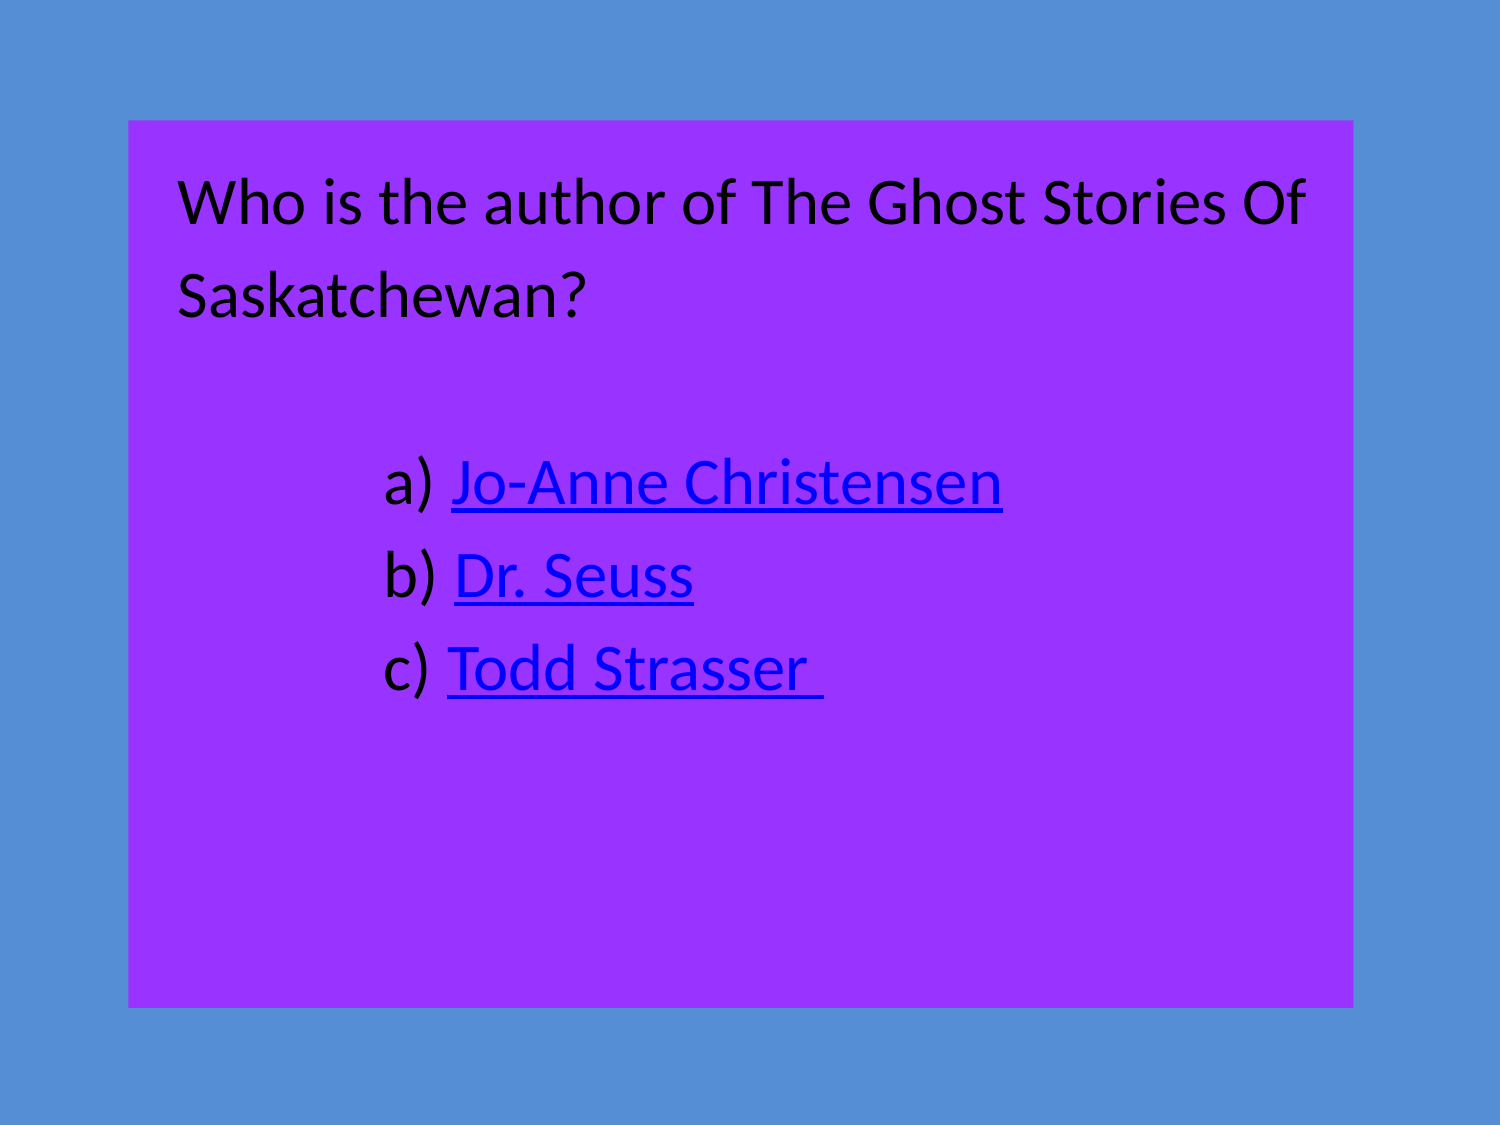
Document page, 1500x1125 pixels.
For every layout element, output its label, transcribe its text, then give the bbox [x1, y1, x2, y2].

text_box [126, 118, 1355, 1010]
list Who is the author of The Ghost Stories Of Saskatchewan? a) Jo-Anne Christensen b) Dr. Seuss c) Todd Strasser [162, 149, 1375, 1000]
